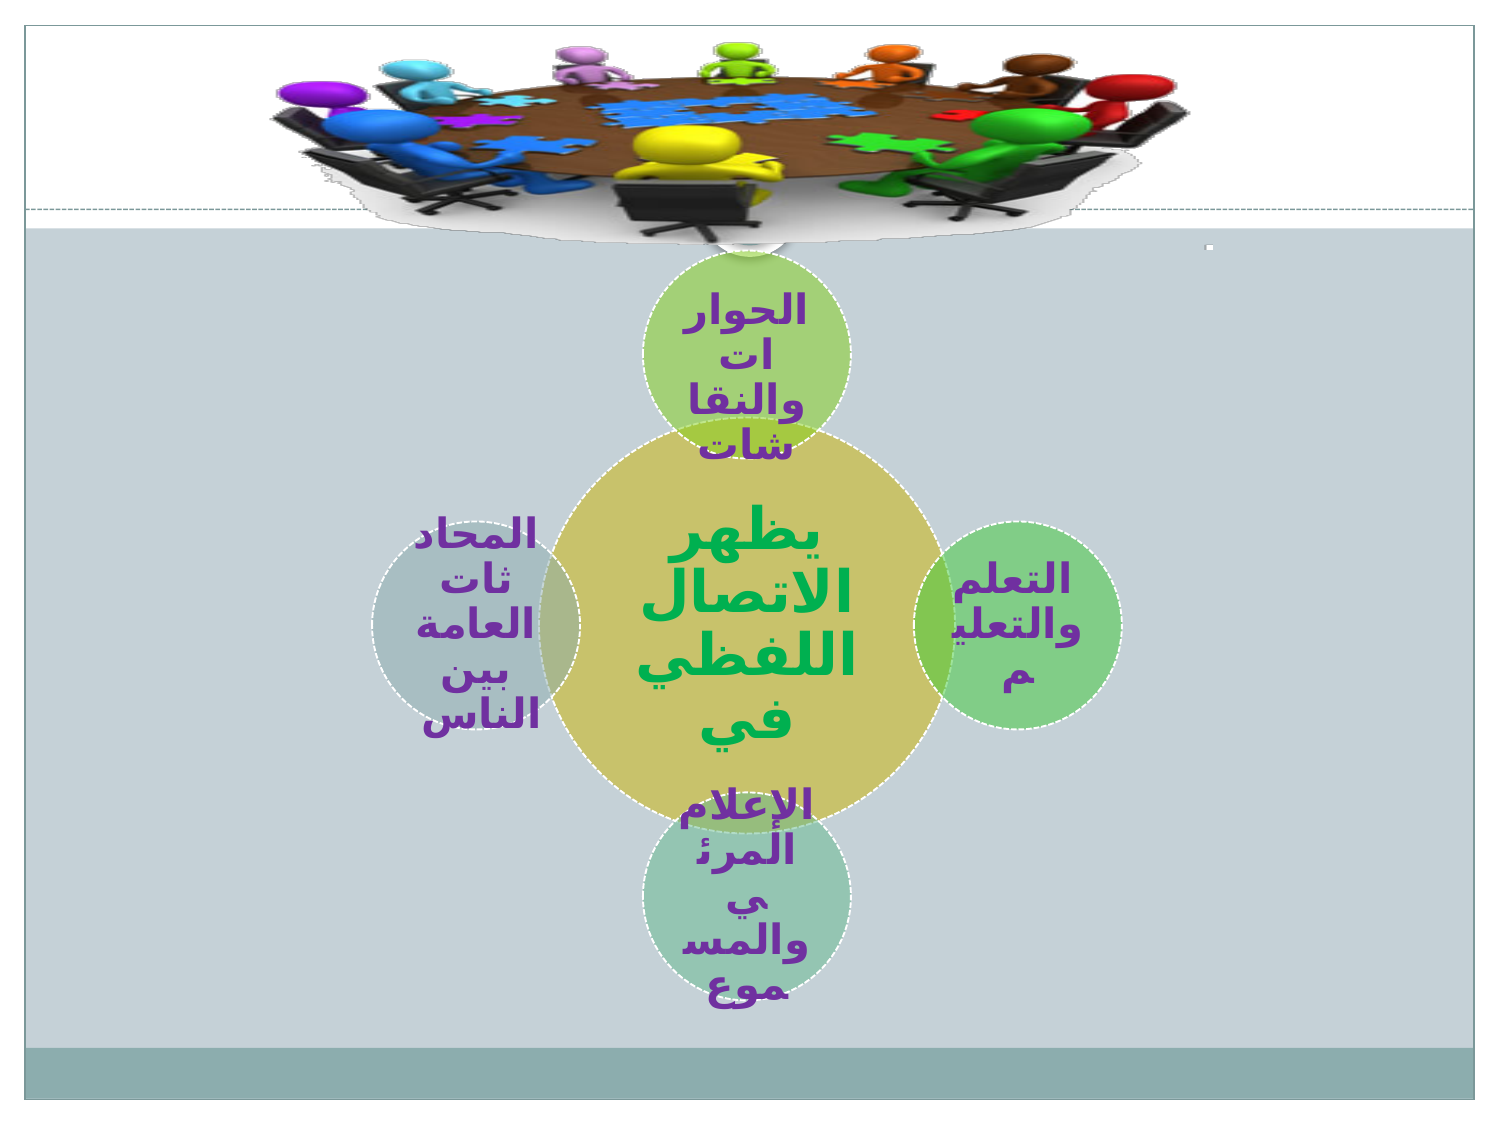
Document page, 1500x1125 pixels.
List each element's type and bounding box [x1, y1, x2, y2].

list [49, 250, 1445, 1001]
picture [249, 20, 1213, 251]
